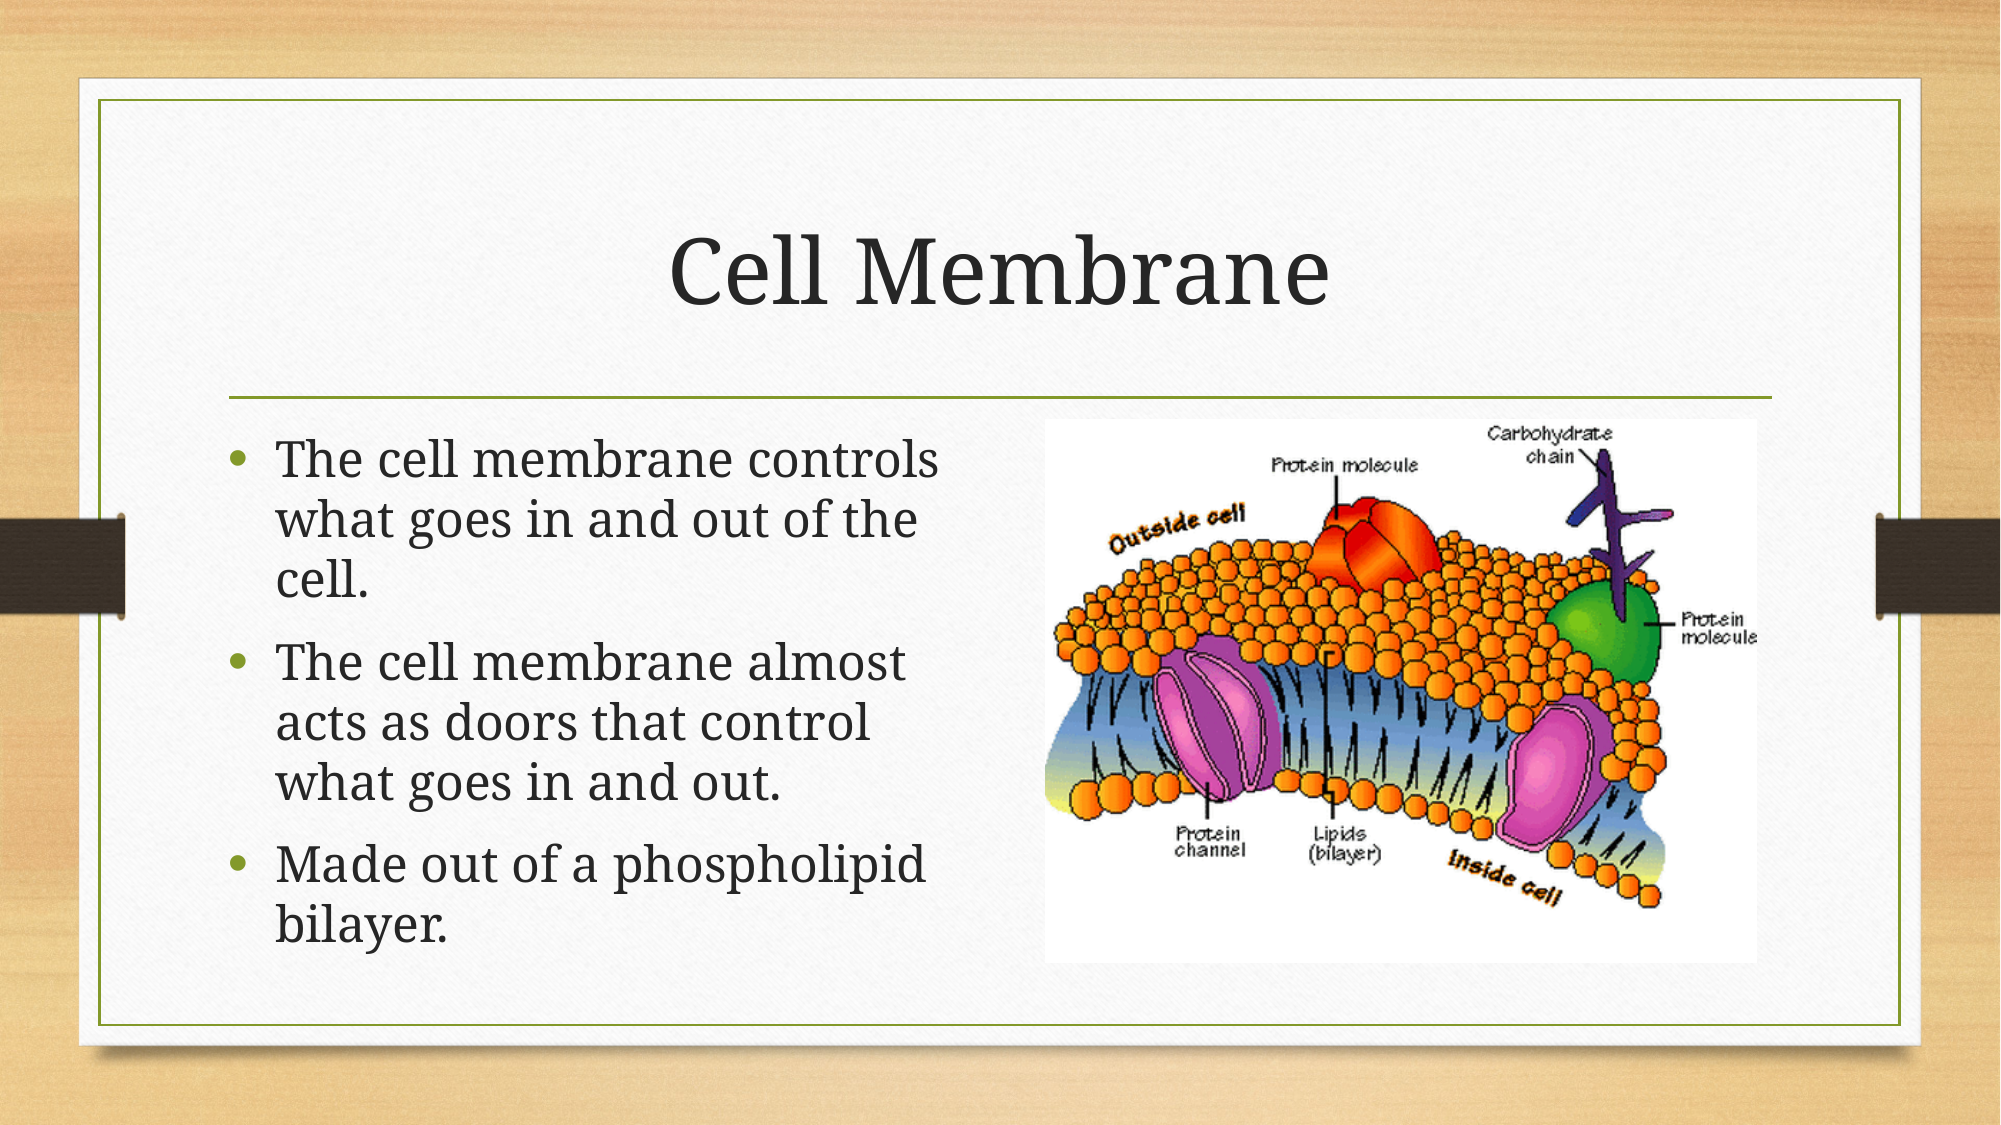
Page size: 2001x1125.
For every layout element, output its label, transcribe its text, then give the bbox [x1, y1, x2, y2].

title Cell Membrane [212, 161, 1788, 375]
list The cell membrane controls what goes in and out of the cell. The cell membrane almost acts as doors that control what goes in and out. Made out of a phospholipid bilayer. [213, 420, 987, 963]
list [1045, 419, 1758, 964]
picture [0, 0, 2001, 1125]
